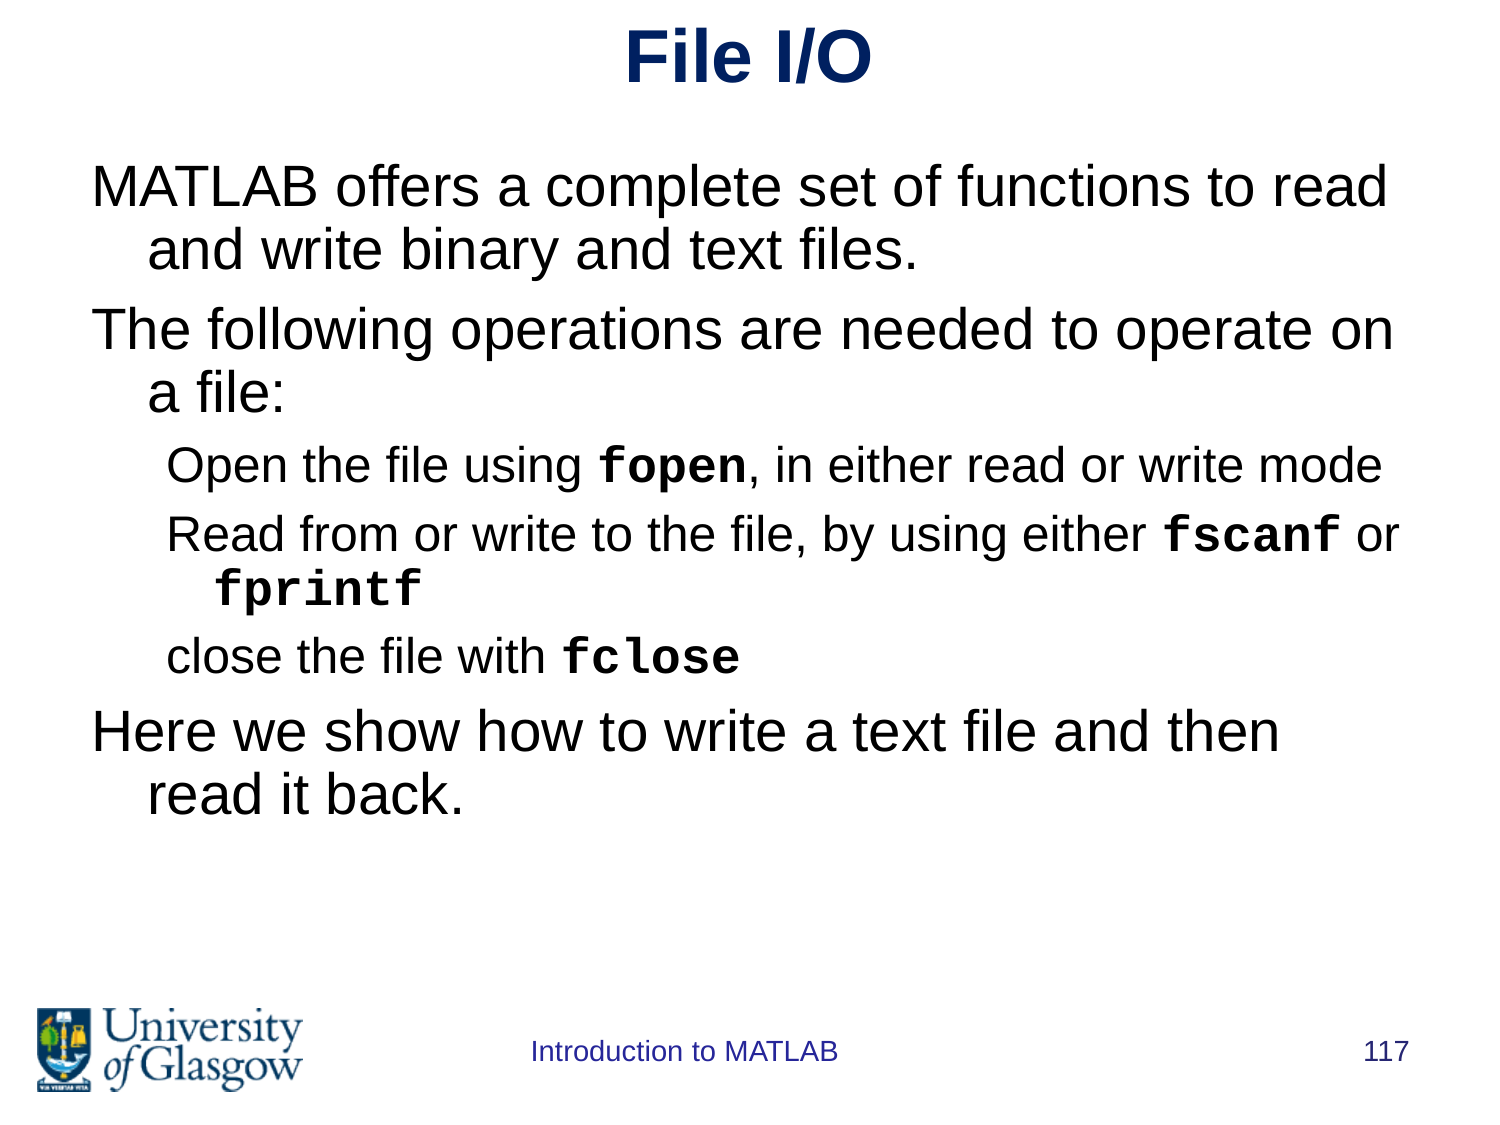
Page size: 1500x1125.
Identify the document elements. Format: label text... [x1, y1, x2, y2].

picture [37, 1008, 303, 1092]
footer Introduction to MATLAB [447, 1024, 923, 1103]
list MATLAB offers a complete set of functions to read and write binary and text files. The following operations are needed to operate on a file: Open the file using fopen, in either read or write mode Read from or write to the file, by using either fscanf or fprintf close the file with fclose Here we show how to write a text file and then read it back. [76, 148, 1427, 892]
title File I/O [0, 0, 1500, 126]
slide_number 117 [1074, 1024, 1425, 1103]
